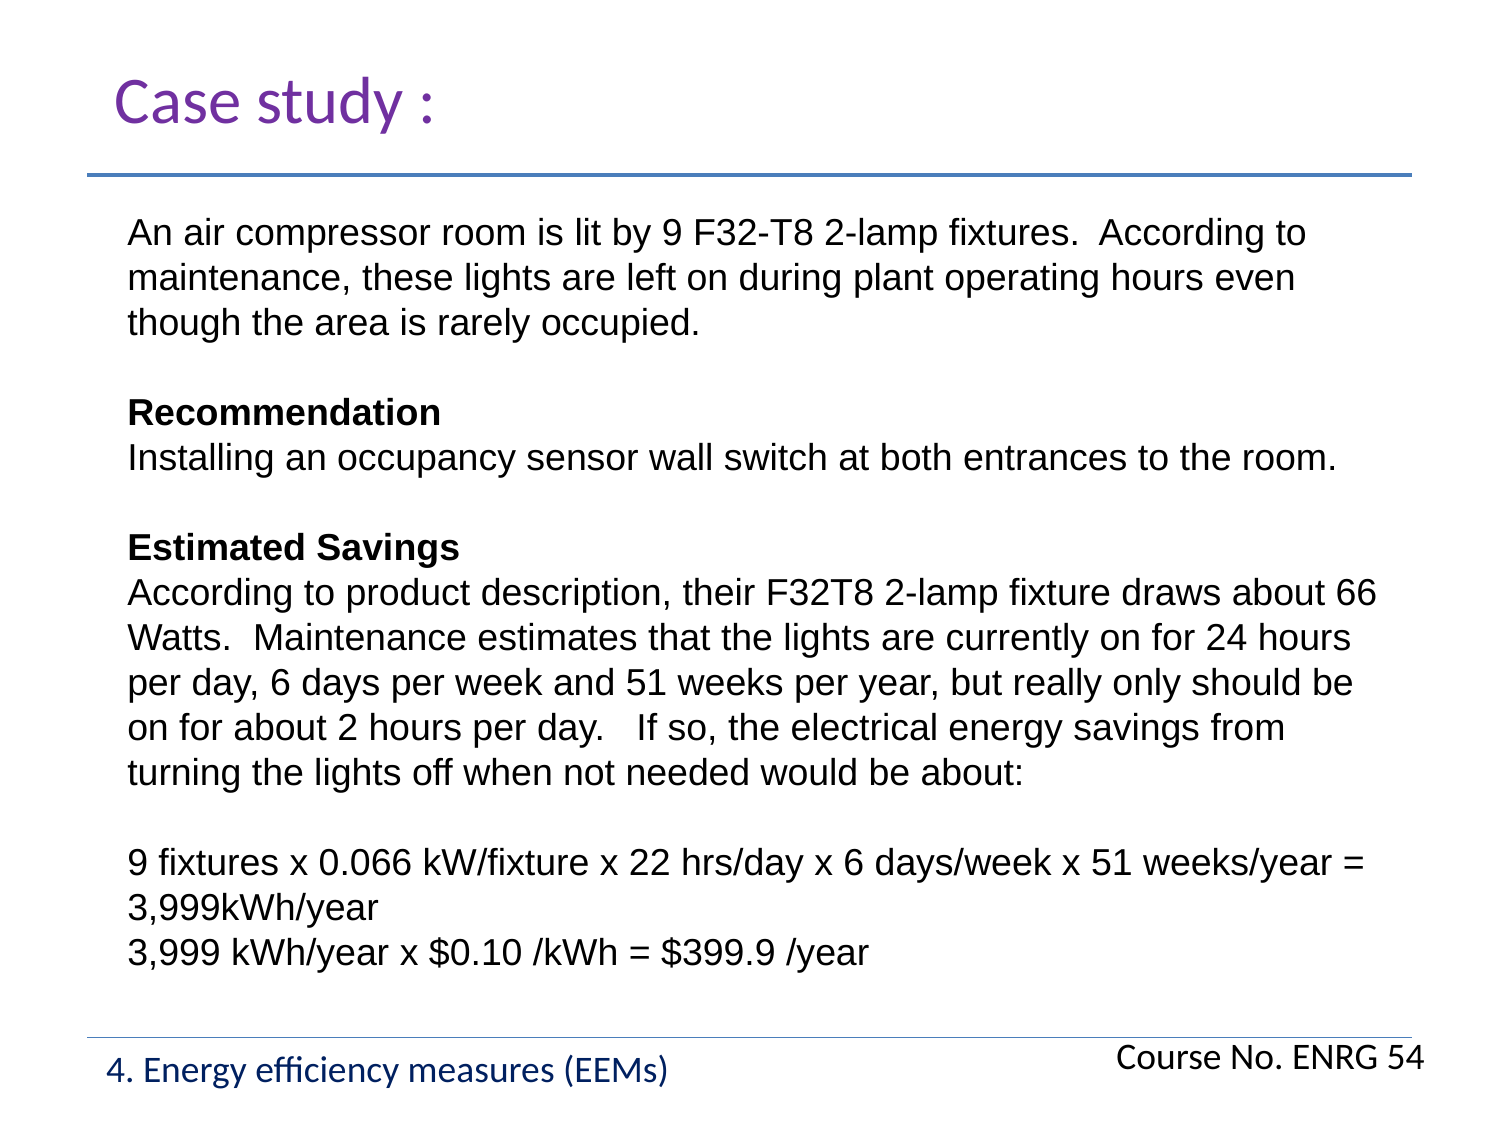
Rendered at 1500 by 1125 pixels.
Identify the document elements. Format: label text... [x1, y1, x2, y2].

text_box Case study : [99, 49, 1400, 145]
text_box An air compressor room is lit by 9 F32-T8 2-lamp fixtures. According to maintenance, these lights are left on during plant operating hours even though the area is rarely occupied. Recommendation Installing an occupancy sensor wall switch at both entrances to the room. Estimated Savings According to product description, their F32T8 2-lamp fixture draws about 66 Watts. Maintenance estimates that the lights are currently on for 24 hours per day, 6 days per week and 51 weeks per year, but really only should be on for about 2 hours per day. If so, the electrical energy savings from turning the lights off when not needed would be about: 9 fixtures x 0.066 kW/fixture x 22 hrs/day x 6 days/week x 51 weeks/year = 3,999kWh/year 3,999 kWh/year x $0.10 /kWh = $399.9 /year [112, 201, 1413, 1026]
text_box 4. Energy efficiency measures (EEMs) [91, 1046, 685, 1098]
text_box Course No. ENRG 54 [1101, 1024, 1441, 1085]
